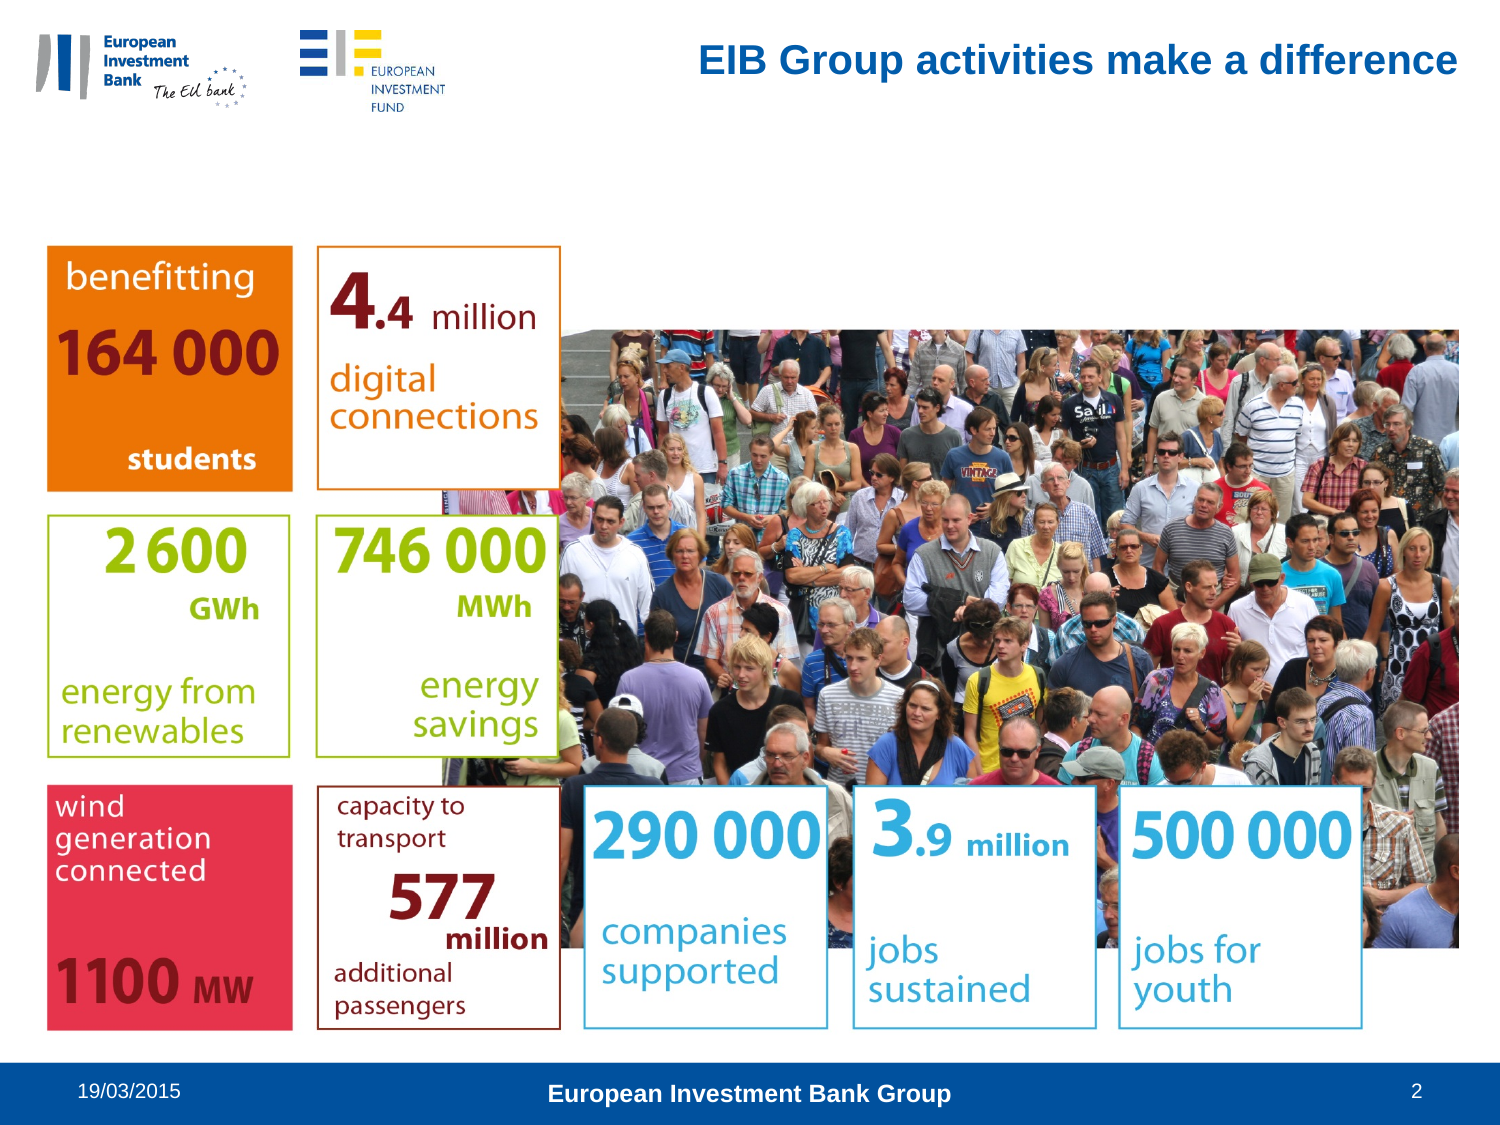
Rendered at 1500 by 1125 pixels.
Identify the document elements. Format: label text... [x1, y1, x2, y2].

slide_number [62, 1070, 225, 1125]
slide_number 2 [1275, 1070, 1438, 1125]
title EIB Group activities make a difference [395, 7, 1459, 108]
picture [0, 0, 1500, 1125]
footer European Investment Bank Group [230, 1070, 1270, 1125]
